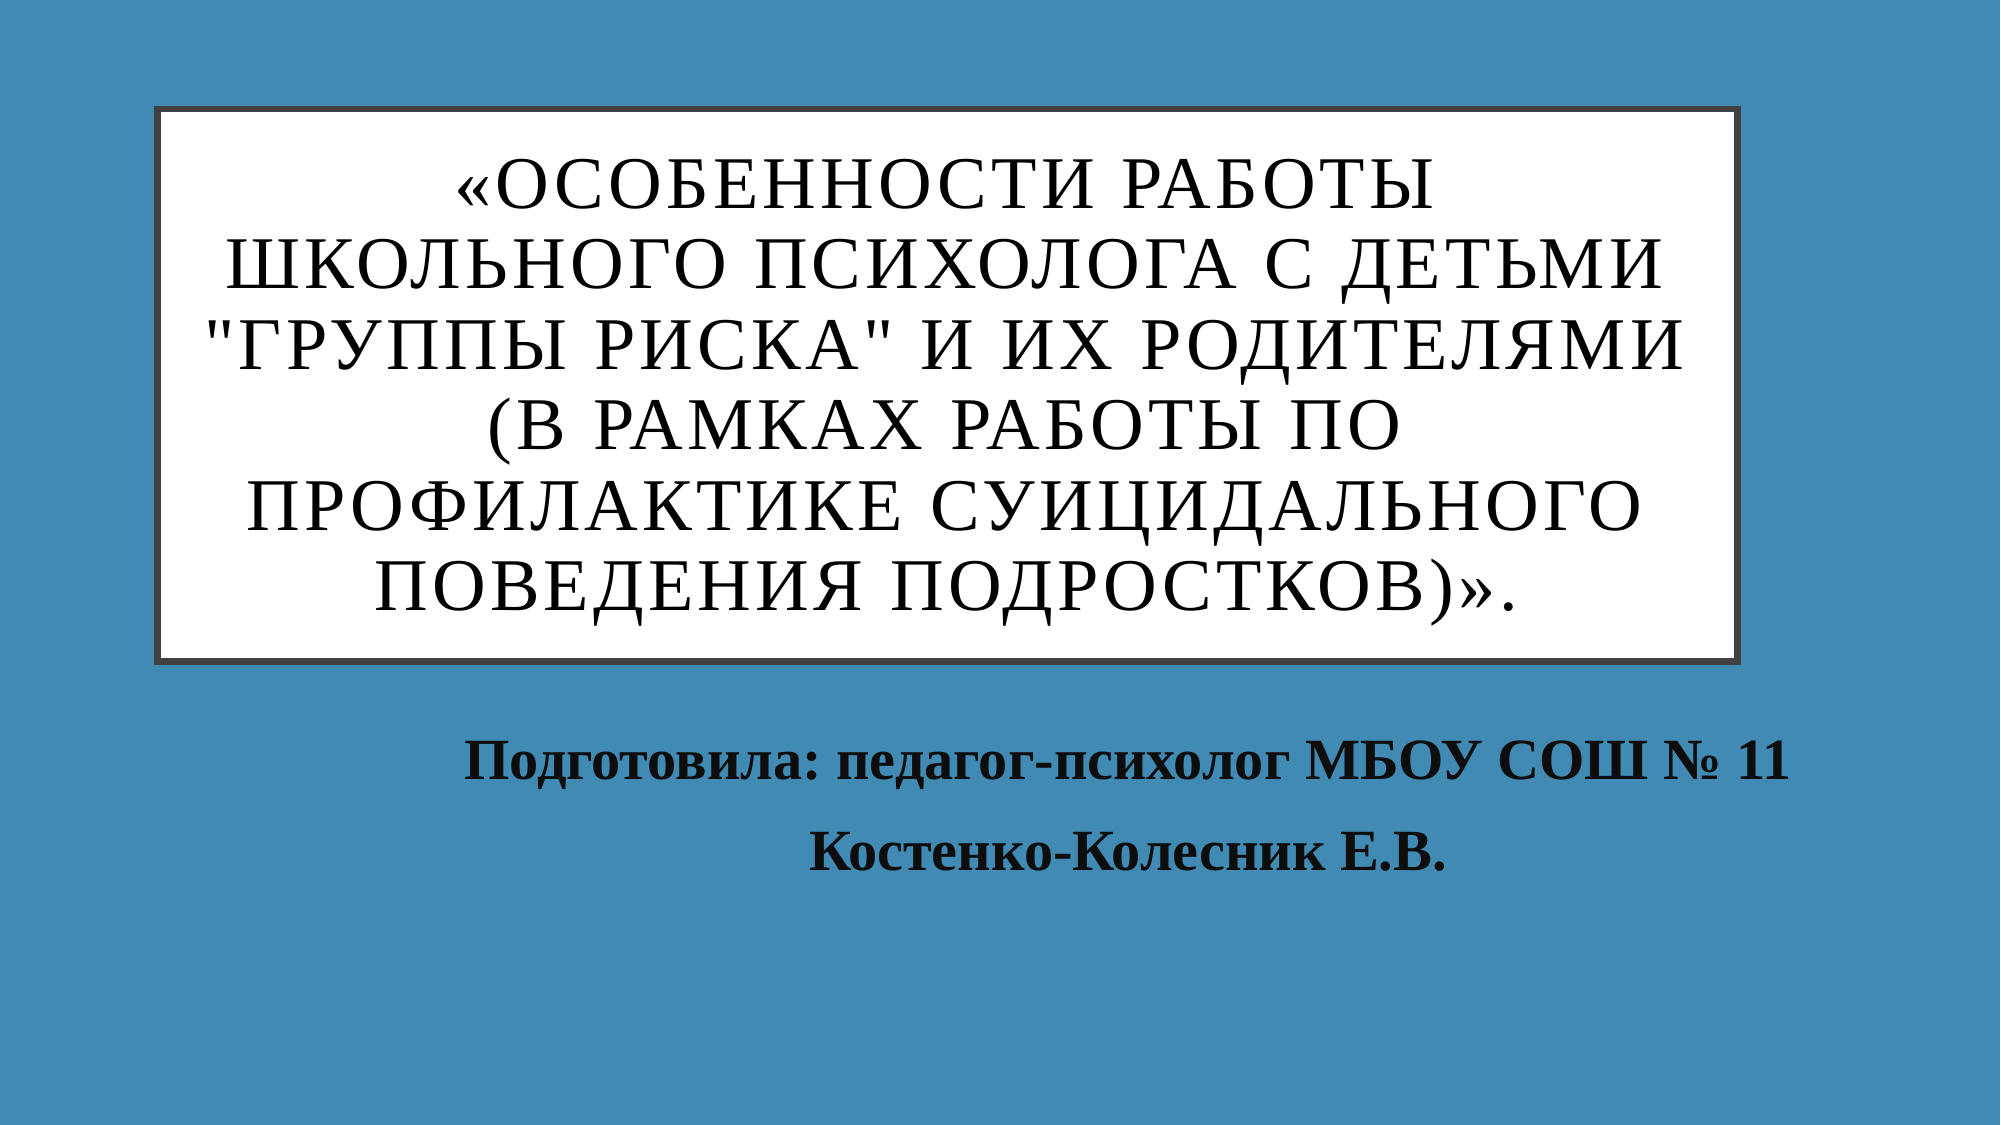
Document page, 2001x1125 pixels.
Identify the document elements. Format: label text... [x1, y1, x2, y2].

title «Особенности работы школьного психолога с детьми "группы риска" и их родителями (в рамках работы по профилактике суицидального поведения подростков)». [154, 106, 1741, 665]
subtitle Подготовила: педагог-психолог МБОУ СОШ № 11 Костенко-Колесник Е.В. [442, 713, 1814, 1075]
